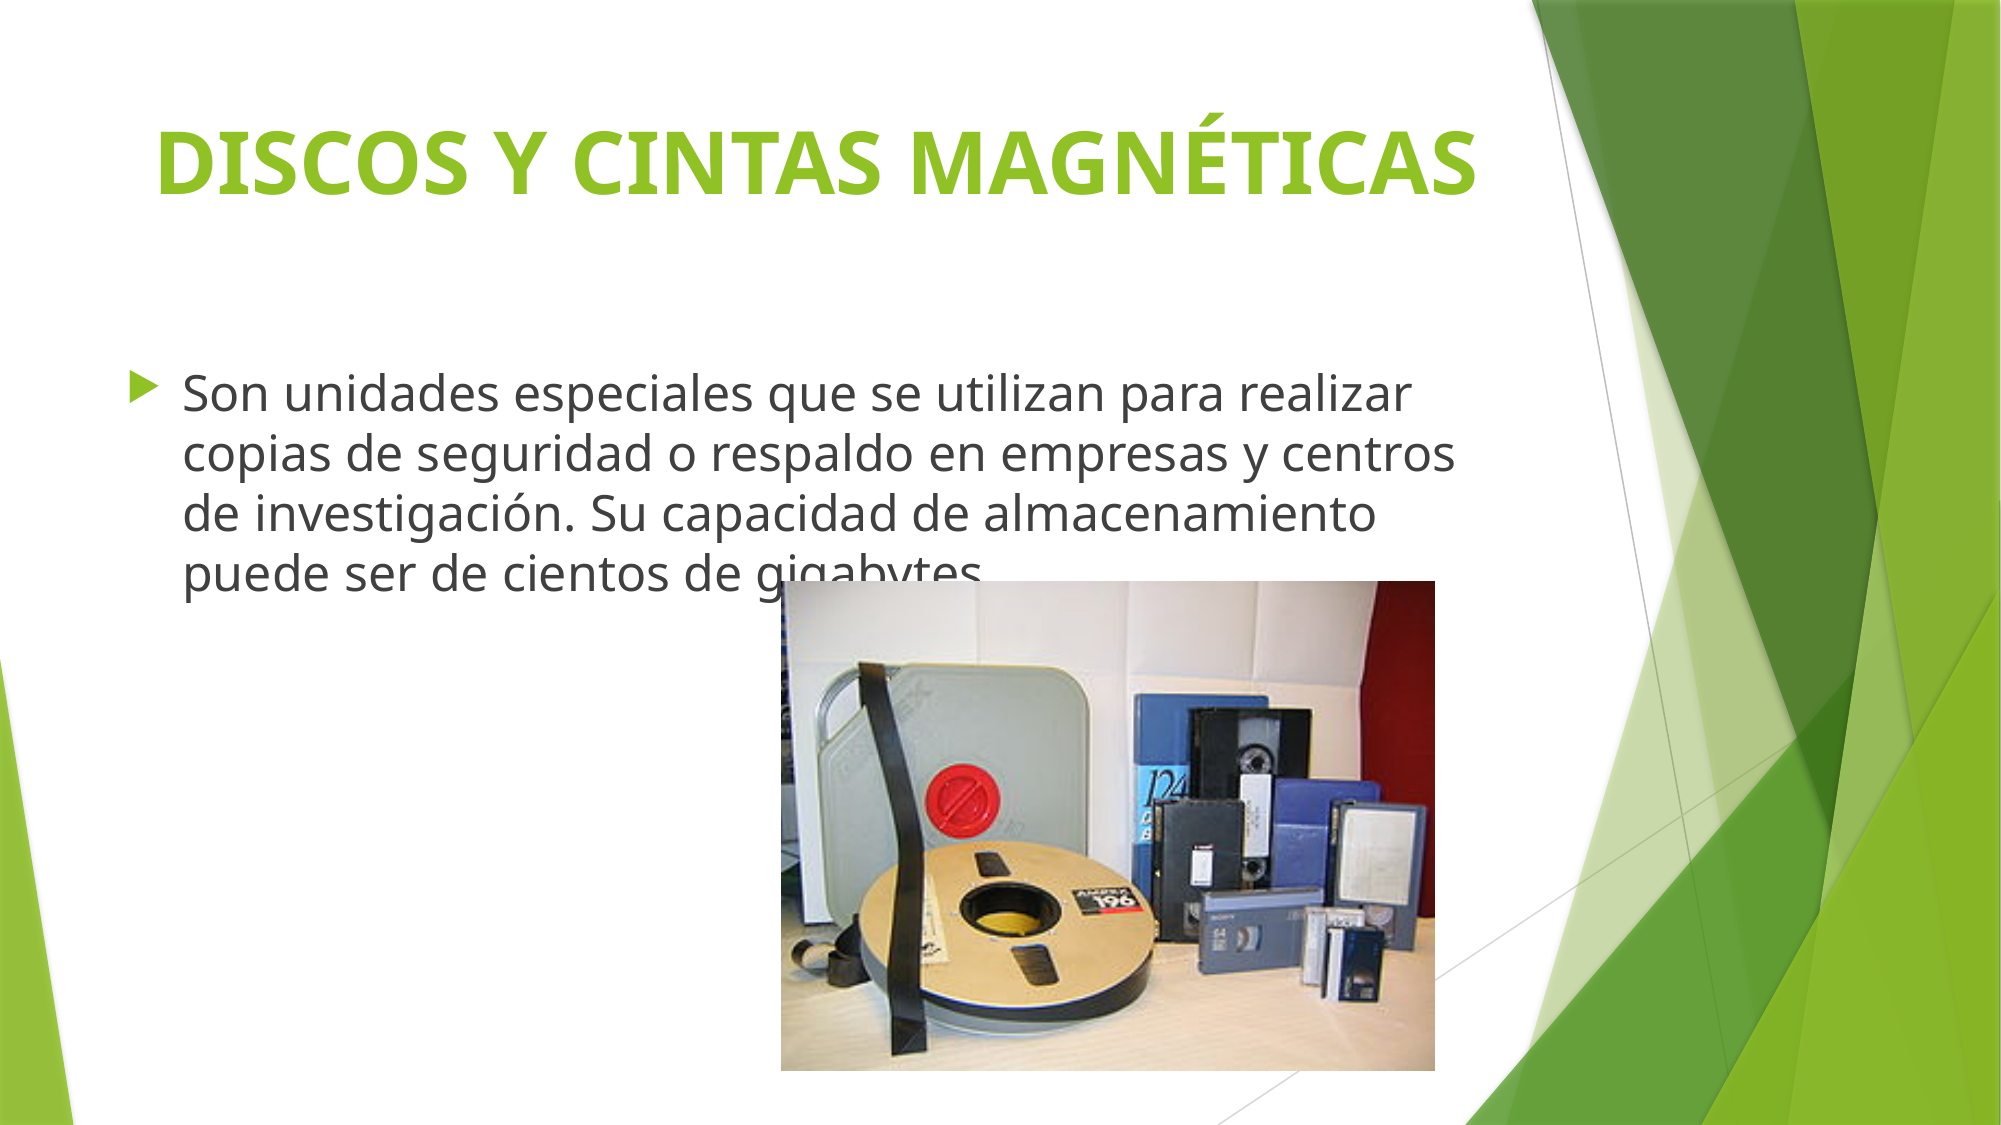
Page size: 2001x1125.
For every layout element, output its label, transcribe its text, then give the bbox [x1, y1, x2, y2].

picture [781, 580, 1435, 1072]
list Son unidades especiales que se utilizan para realizar copias de seguridad o respaldo en empresas y centros de investigación. Su capacidad de almacenamiento puede ser de cientos de gigabytes. [111, 354, 1522, 992]
title DISCOS Y CINTAS MAGNÉTICAS [111, 99, 1522, 317]
